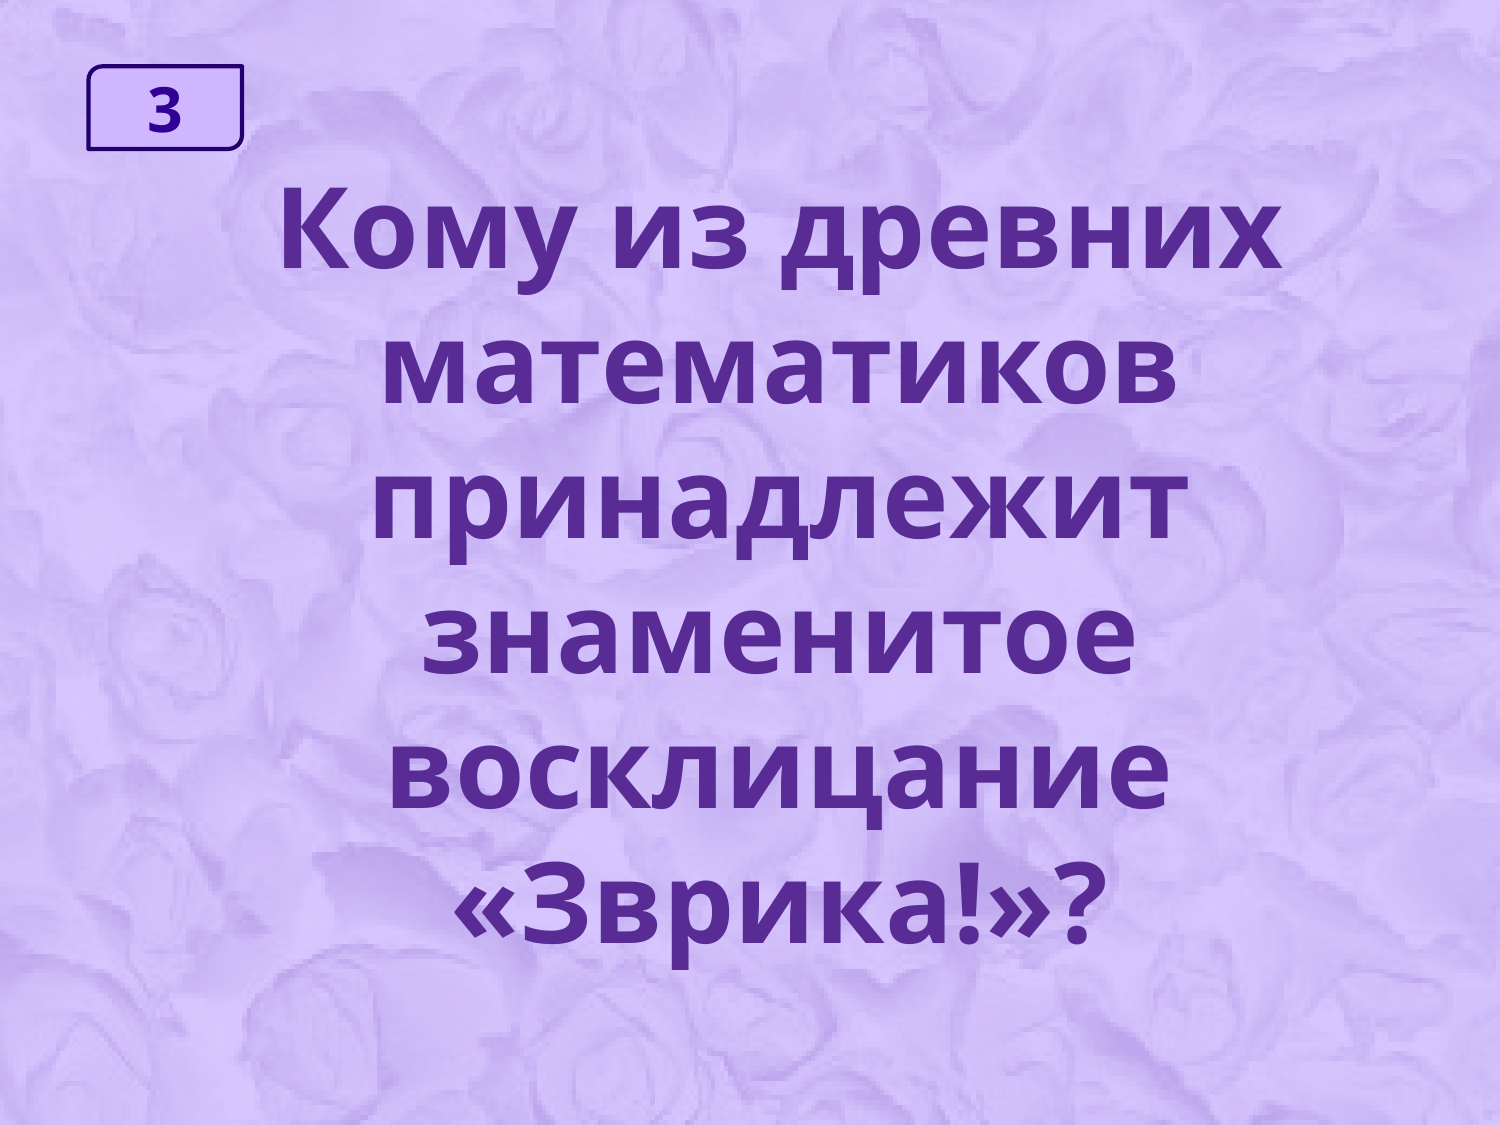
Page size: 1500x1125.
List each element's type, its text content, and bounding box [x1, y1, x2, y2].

text_box 3 [86, 64, 245, 151]
text_box Кому из древних математиков принадлежит знаменитое восклицание «Зврика!»? [88, 148, 1471, 974]
